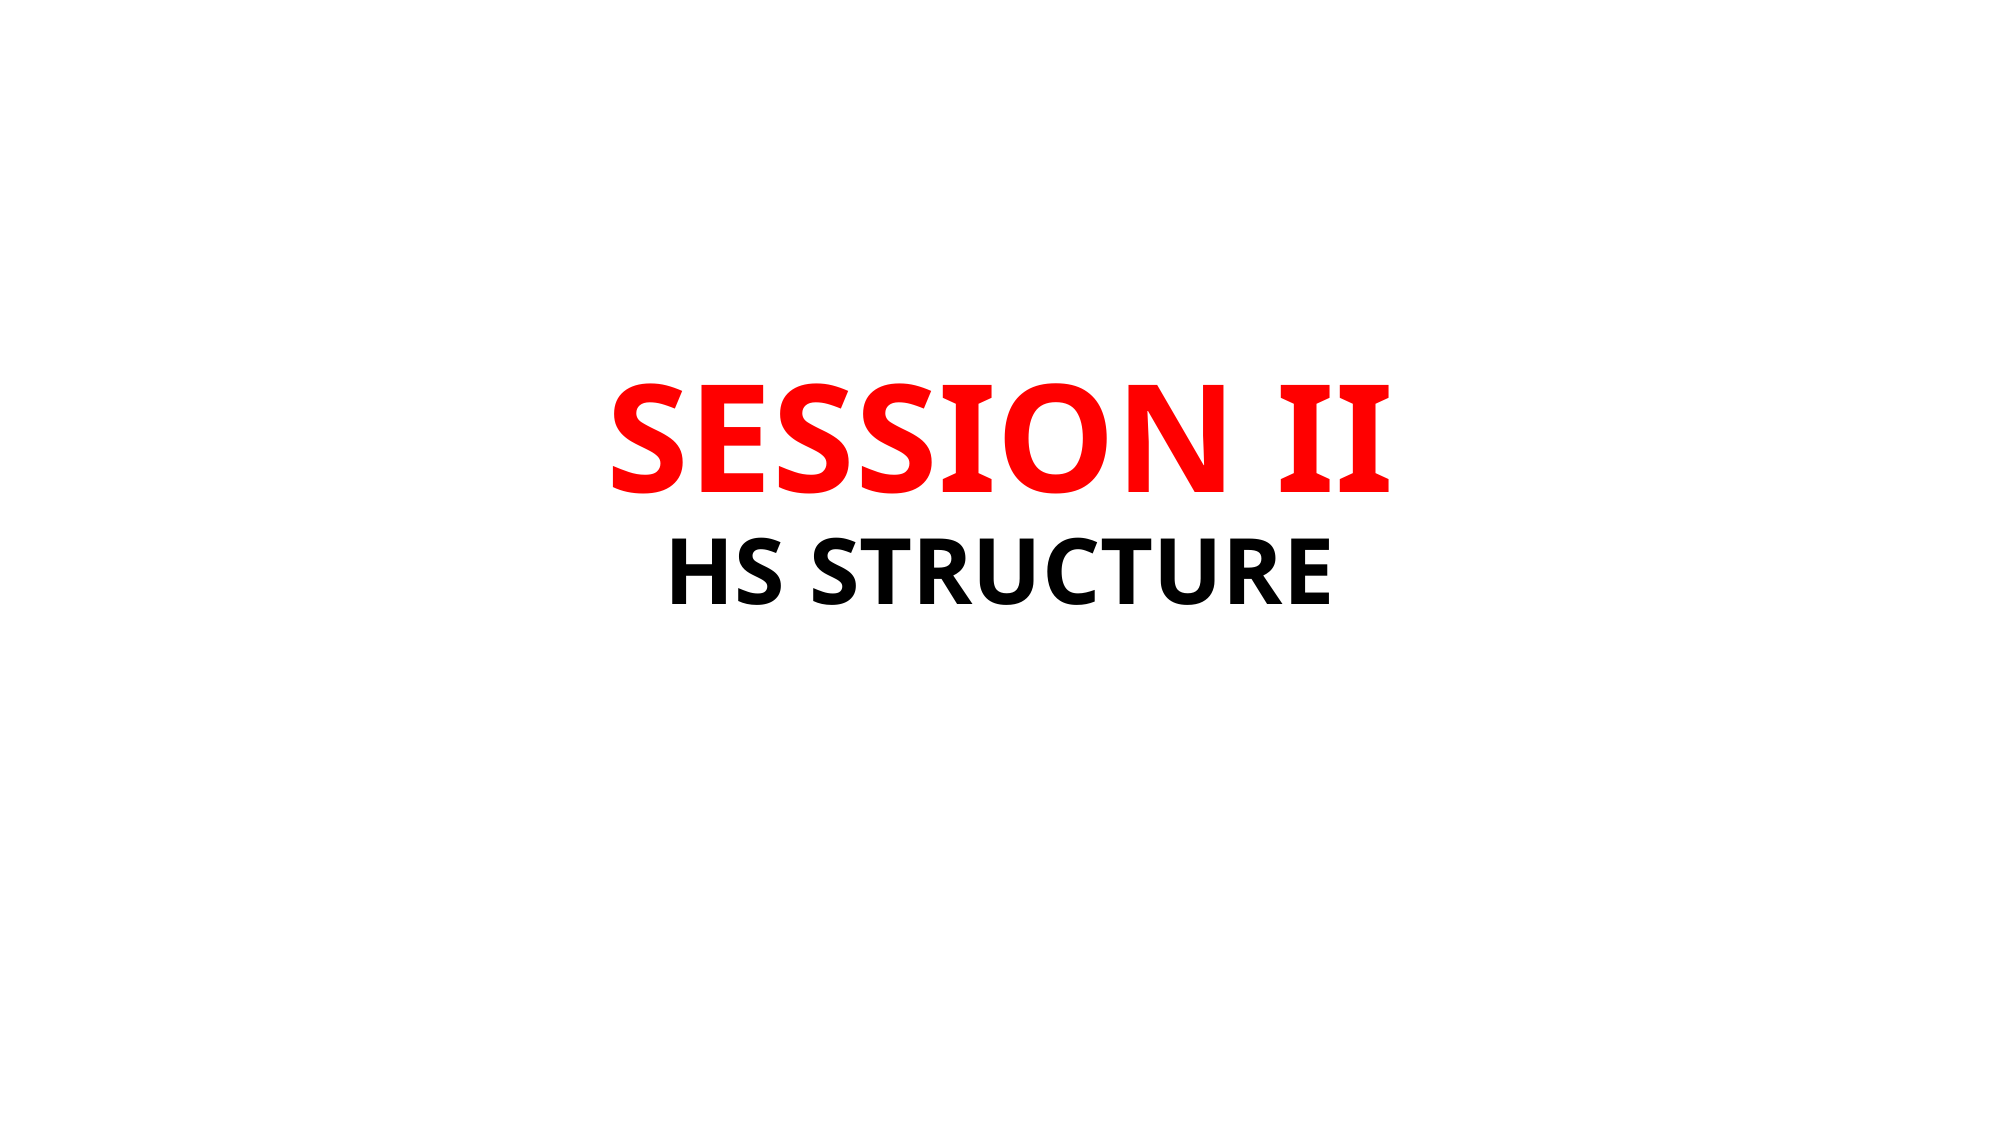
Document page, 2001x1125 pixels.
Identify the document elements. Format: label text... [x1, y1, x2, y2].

title SESSION II HS STRUCTURE [137, 169, 1863, 818]
